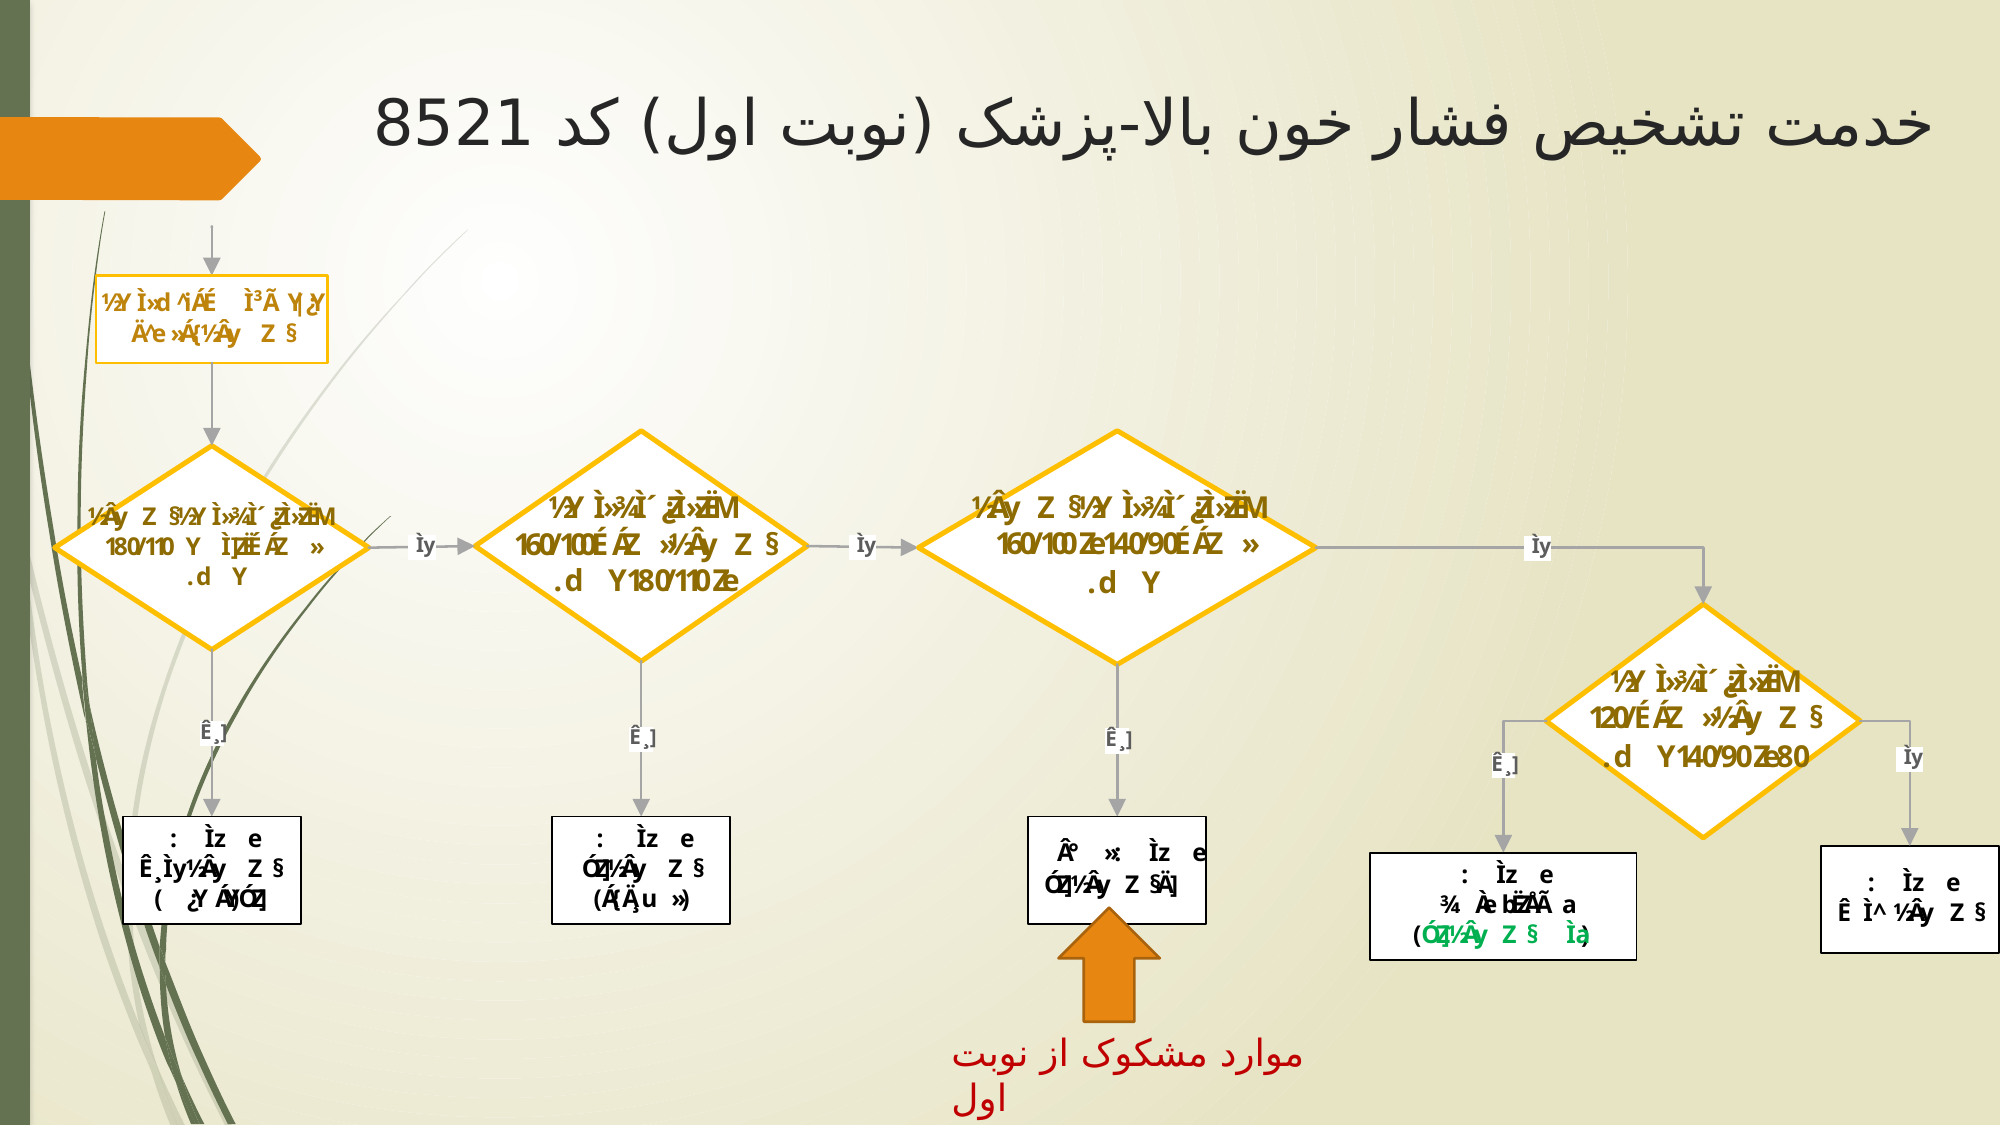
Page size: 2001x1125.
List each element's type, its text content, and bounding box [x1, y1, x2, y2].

picture [49, 222, 2000, 970]
title خدمت تشخیص فشار خون بالا-پزشک (نوبت اول) کد 8521 [234, 74, 1951, 221]
text_box [1082, 981, 1136, 1021]
text_box موارد مشکوک از نوبت اول [936, 1021, 1383, 1125]
